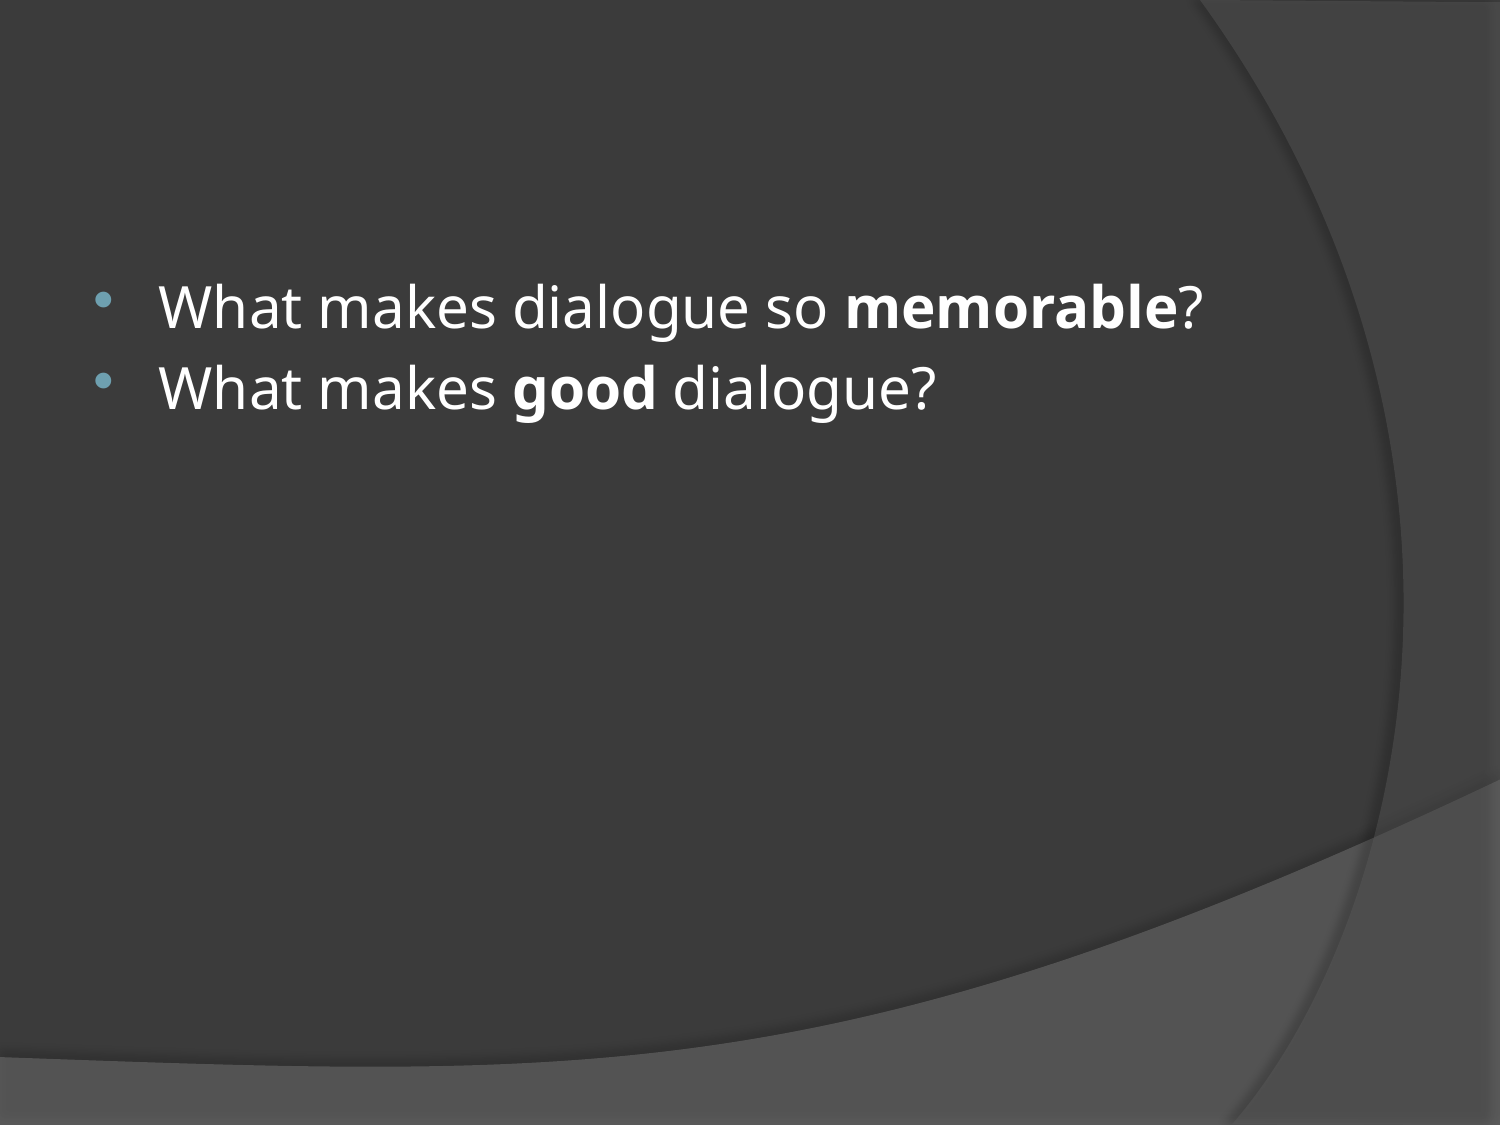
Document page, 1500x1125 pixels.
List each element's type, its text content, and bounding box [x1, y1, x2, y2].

list What makes dialogue so memorable? What makes good dialogue? [75, 262, 1300, 1005]
